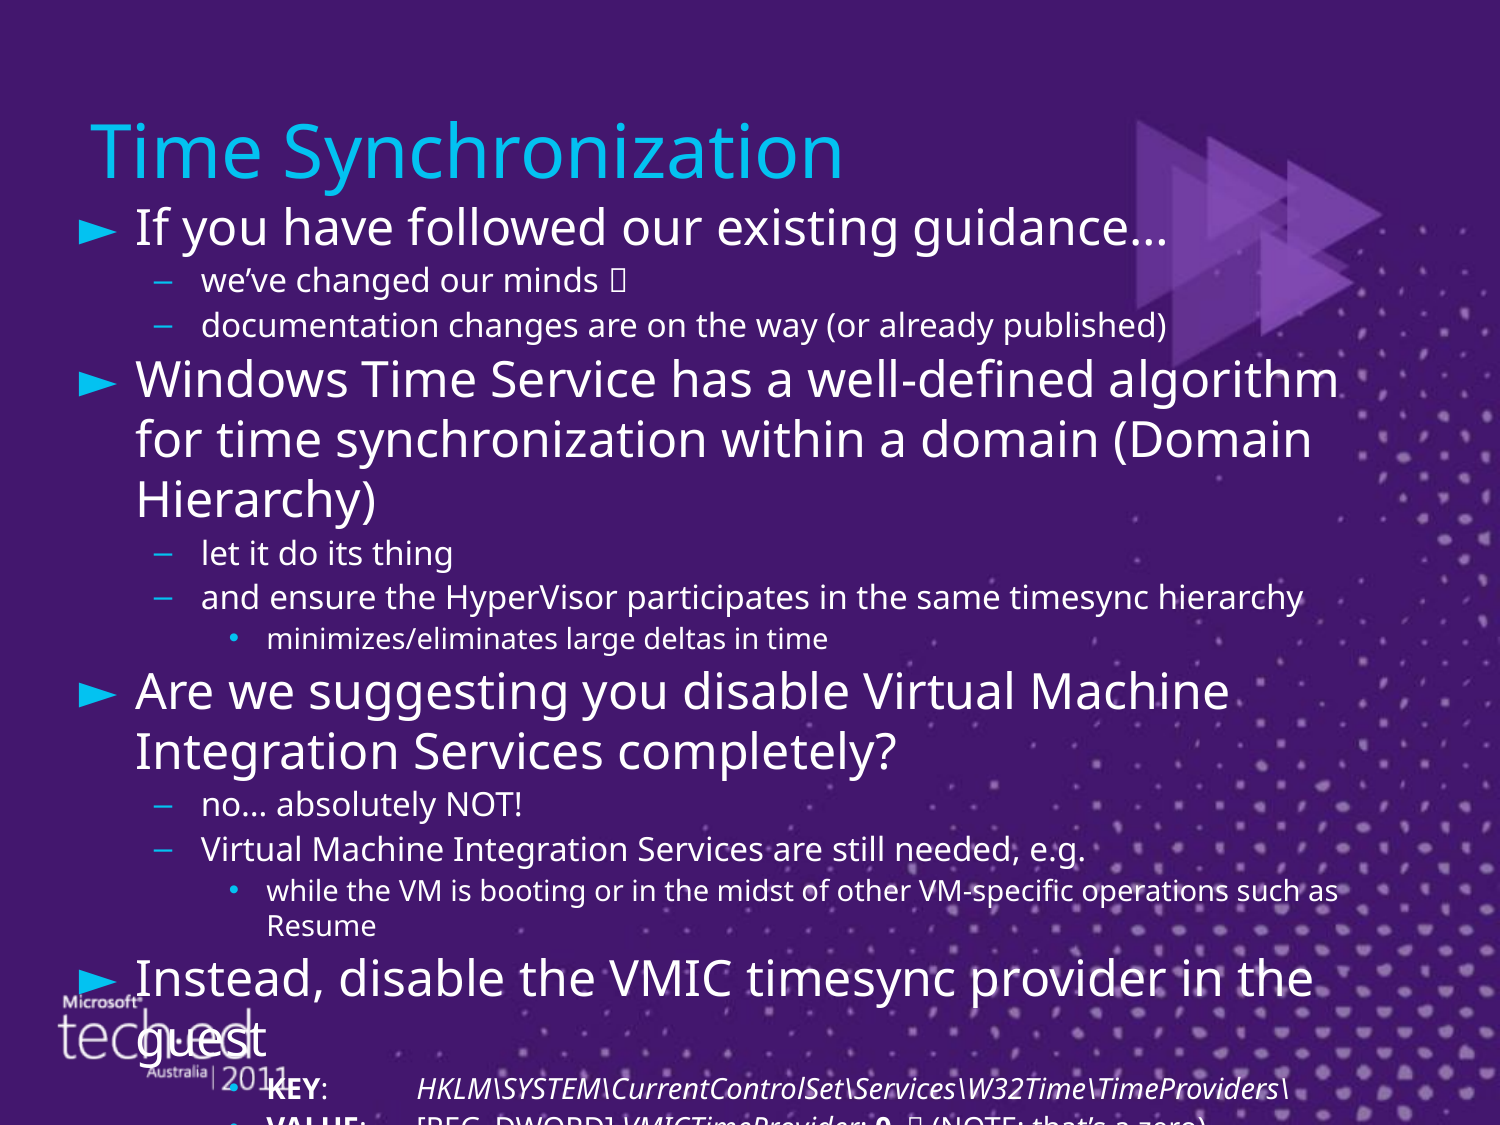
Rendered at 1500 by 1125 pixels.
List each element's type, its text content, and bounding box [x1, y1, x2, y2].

picture [0, 0, 1500, 1125]
title Time Synchronization [75, 54, 1425, 187]
list If you have followed our existing guidance… we’ve changed our minds  documentation changes are on the way (or already published) Windows Time Service has a well-defined algorithm for time synchronization within a domain (Domain Hierarchy) let it do its thing and ensure the HyperVisor participates in the same timesync hierarchy minimizes/eliminates large deltas in time Are we suggesting you disable Virtual Machine Integration Services completely? no… absolutely NOT! Virtual Machine Integration Services are still needed, e.g. while the VM is booting or in the midst of other VM-specific operations such as Resume Instead, disable the VMIC timesync provider in the guest KEY: HKLM\SYSTEM\CurrentControlSet\Services\W32Time\TimeProviders\ VALUE: [REG_DWORD] VMICTimeProvider: 0  (NOTE: that’s a zero) [63, 187, 1436, 517]
